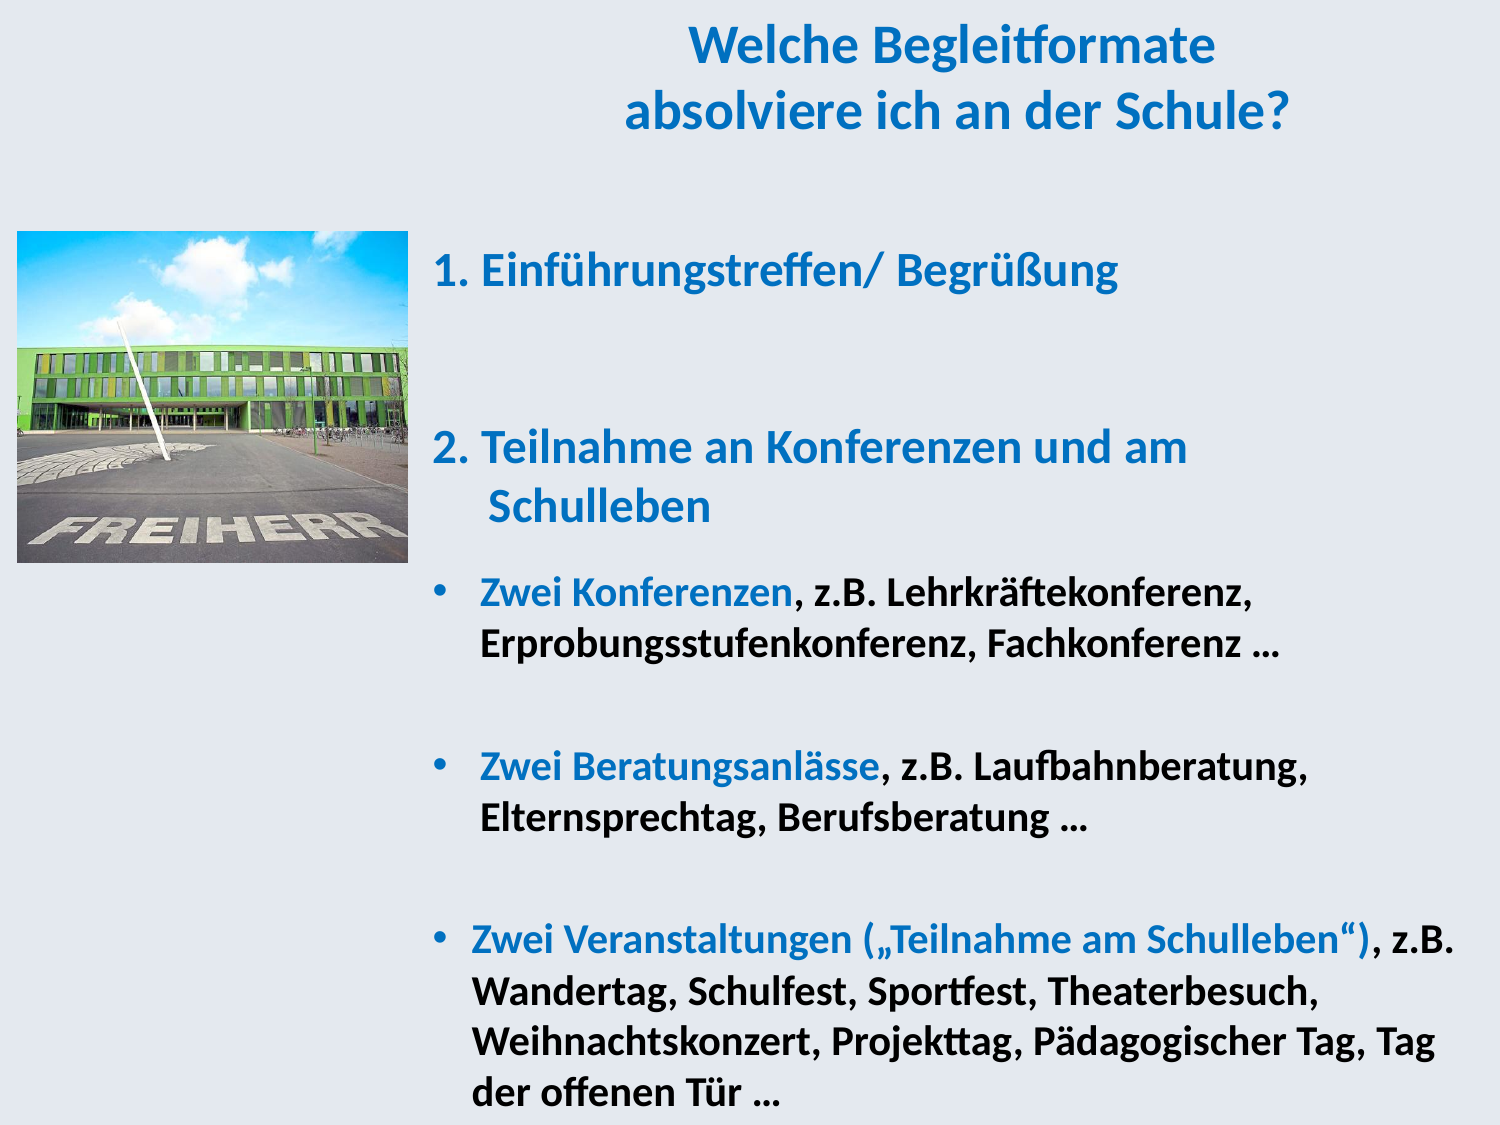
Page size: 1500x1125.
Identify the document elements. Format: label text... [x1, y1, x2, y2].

picture [17, 231, 408, 563]
list Welche Begleitformate absolviere ich an der Schule? 1. Einführungstreffen/ Begrüßung 2. Teilnahme an Konferenzen und am Schulleben Zwei Konferenzen, z.B. Lehrkräftekonferenz, Erprobungsstufenkonferenz, Fachkonferenz … Zwei Beratungsanlässe, z.B. Laufbahnberatung, Elternsprechtag, Berufsberatung … Zwei Veranstaltungen („Teilnahme am Schulleben“), z.B. Wandertag, Schulfest, Sportfest, Theaterbesuch, Weihnachtskonzert, Projekttag, Pädagogischer Tag, Tag der offenen Tür … [417, 0, 1500, 1125]
